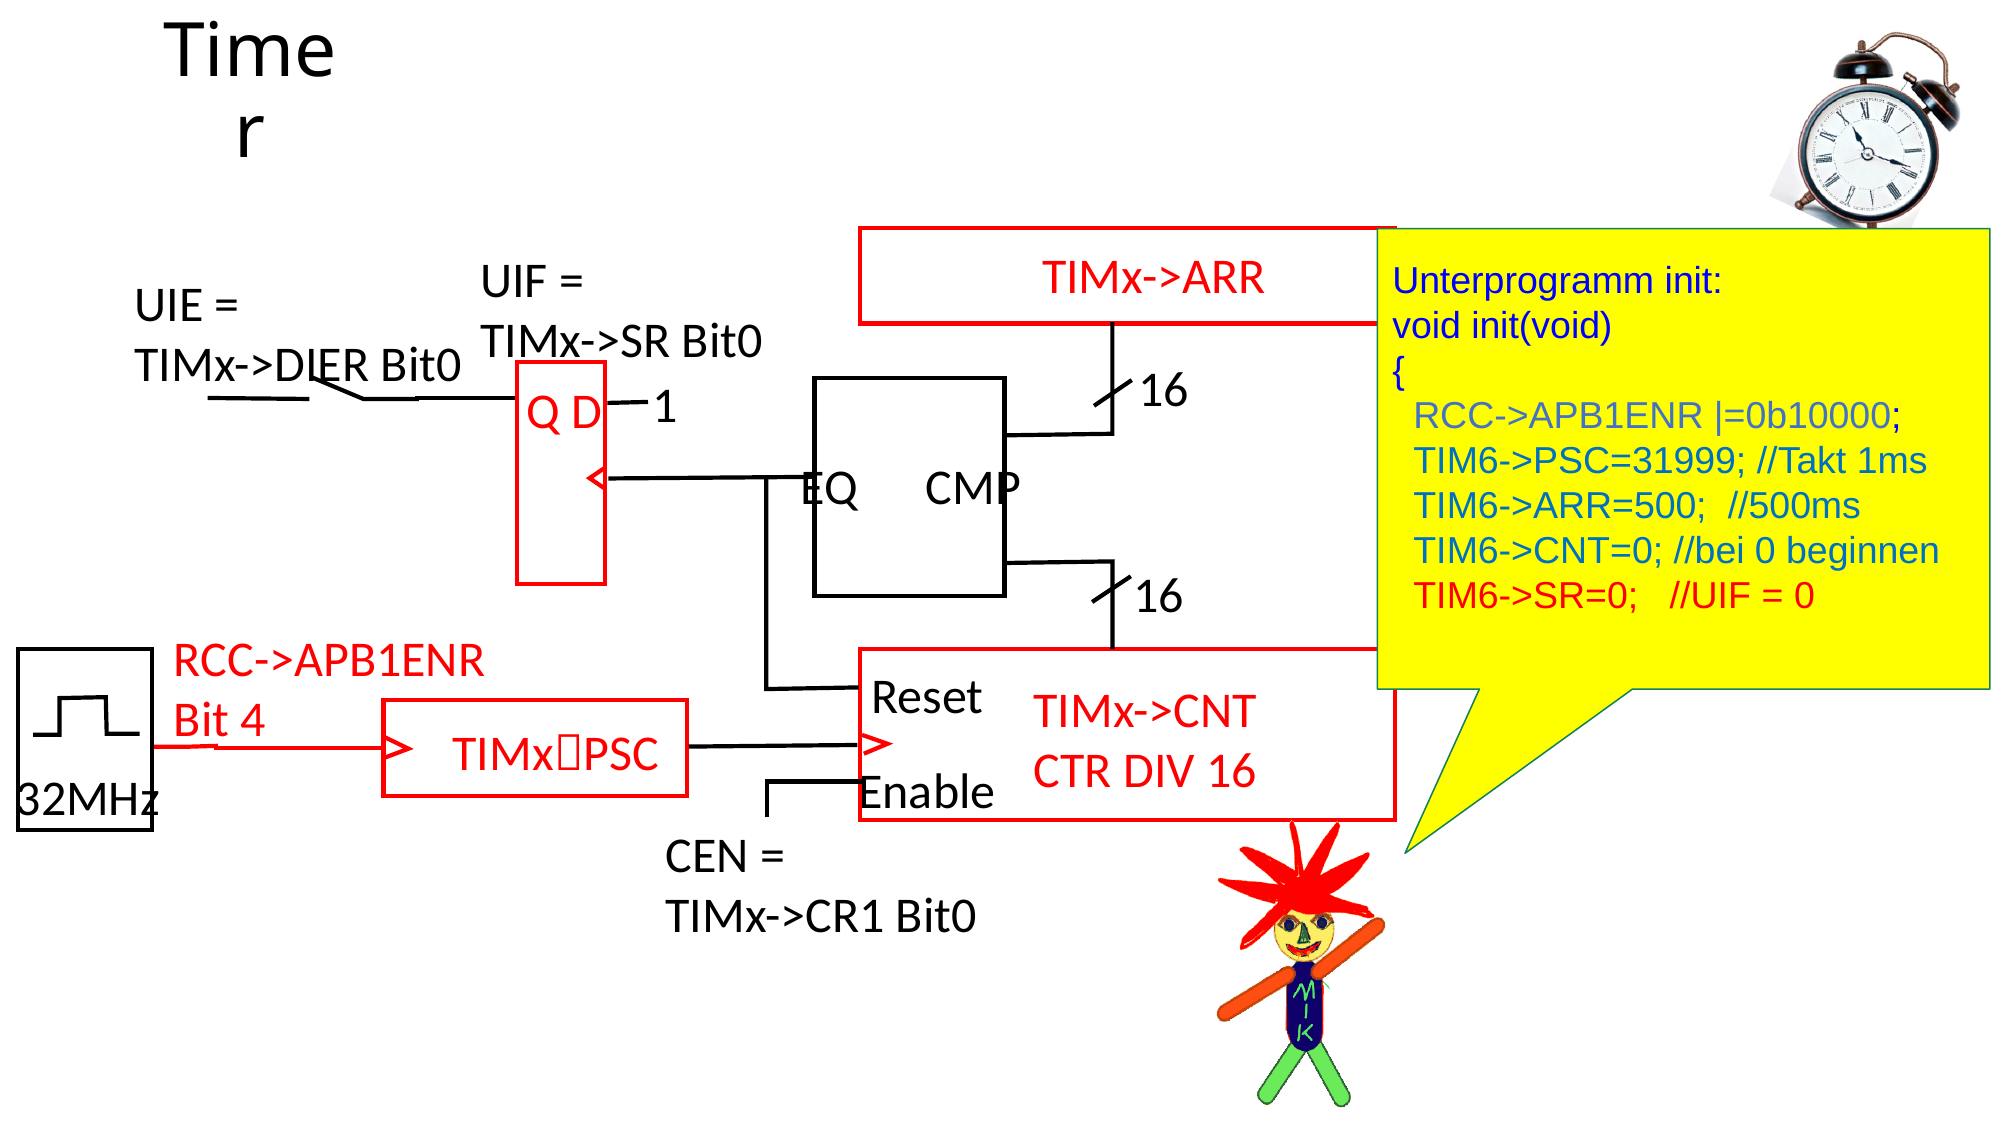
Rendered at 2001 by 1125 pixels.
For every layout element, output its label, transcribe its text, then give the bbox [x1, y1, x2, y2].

picture [1769, 0, 1990, 237]
title Timer [139, 108, 361, 182]
text_box Unterprogramm init: void init(void) { RCC->APB1ENR |=0b10000; TIM6->PSC=31999; //Takt 1ms TIM6->ARR=500; //500ms TIM6->CNT=0; //bei 0 beginnen TIM6->SR=0; //UIF = 0 [1396, 228, 1990, 854]
picture [1199, 813, 1396, 1114]
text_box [18, 227, 1396, 927]
